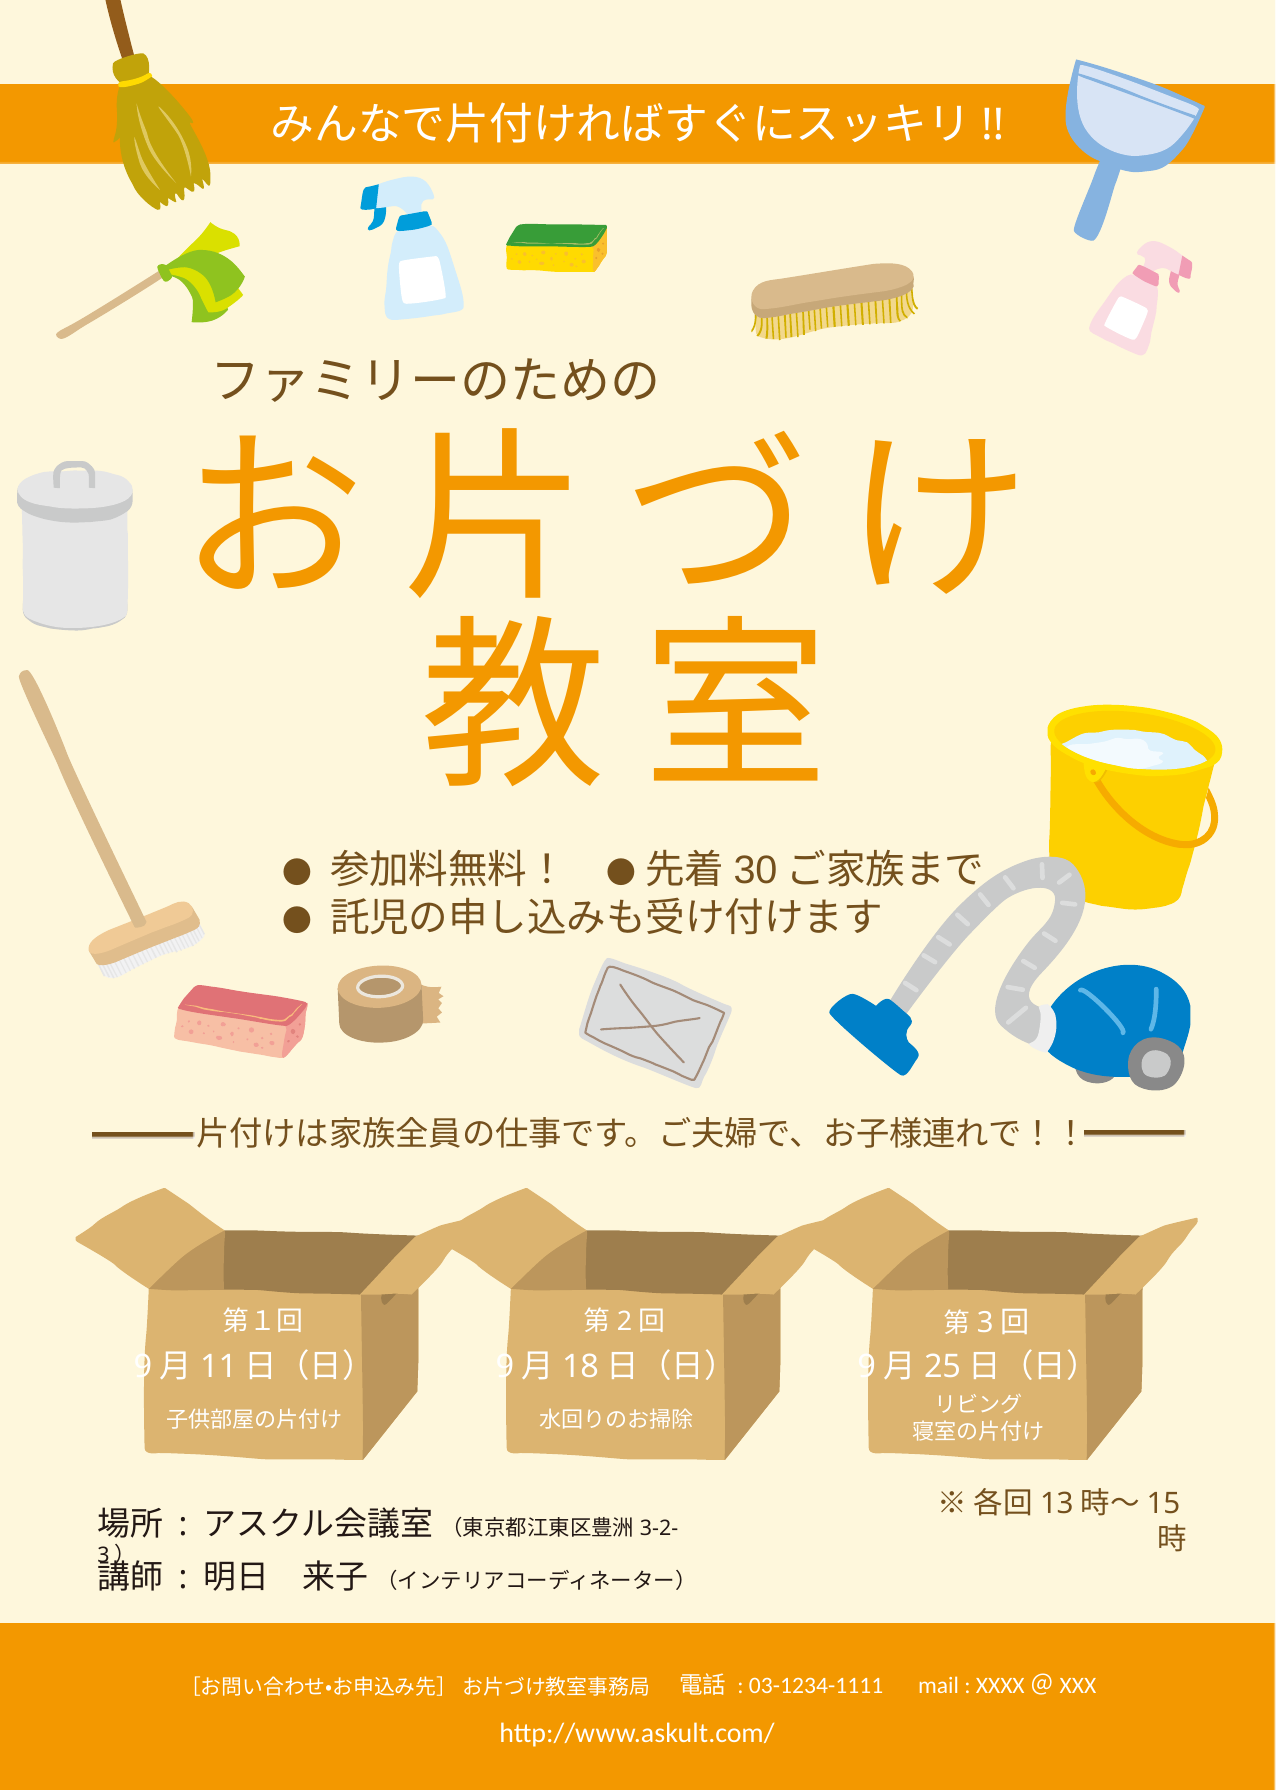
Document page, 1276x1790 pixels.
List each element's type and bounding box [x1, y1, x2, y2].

text_box [75, 1188, 437, 1460]
picture [0, 0, 1276, 1790]
text_box [437, 1188, 799, 1460]
text_box [799, 1188, 1198, 1460]
